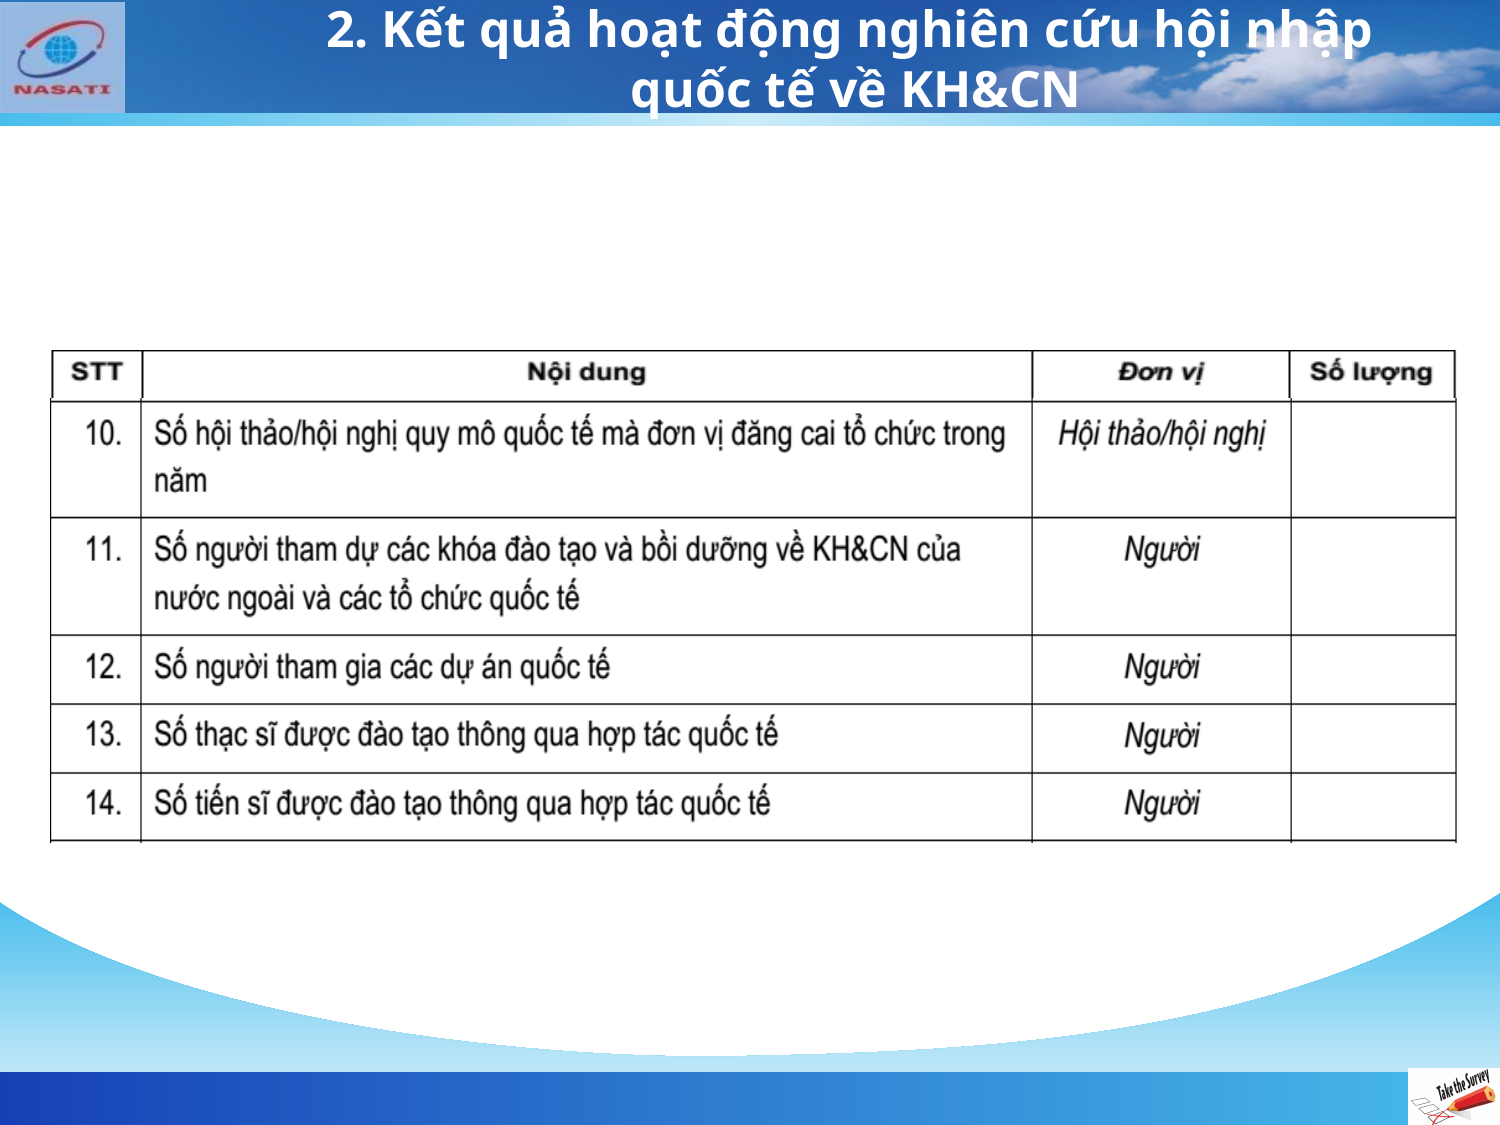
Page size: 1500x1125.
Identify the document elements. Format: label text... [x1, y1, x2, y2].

picture [1408, 1068, 1500, 1125]
picture [0, 0, 1500, 114]
picture [49, 349, 1458, 843]
title 2. Kết quả hoạt động nghiên cứu hội nhập quốc tế về KH&CN [125, 11, 1500, 104]
